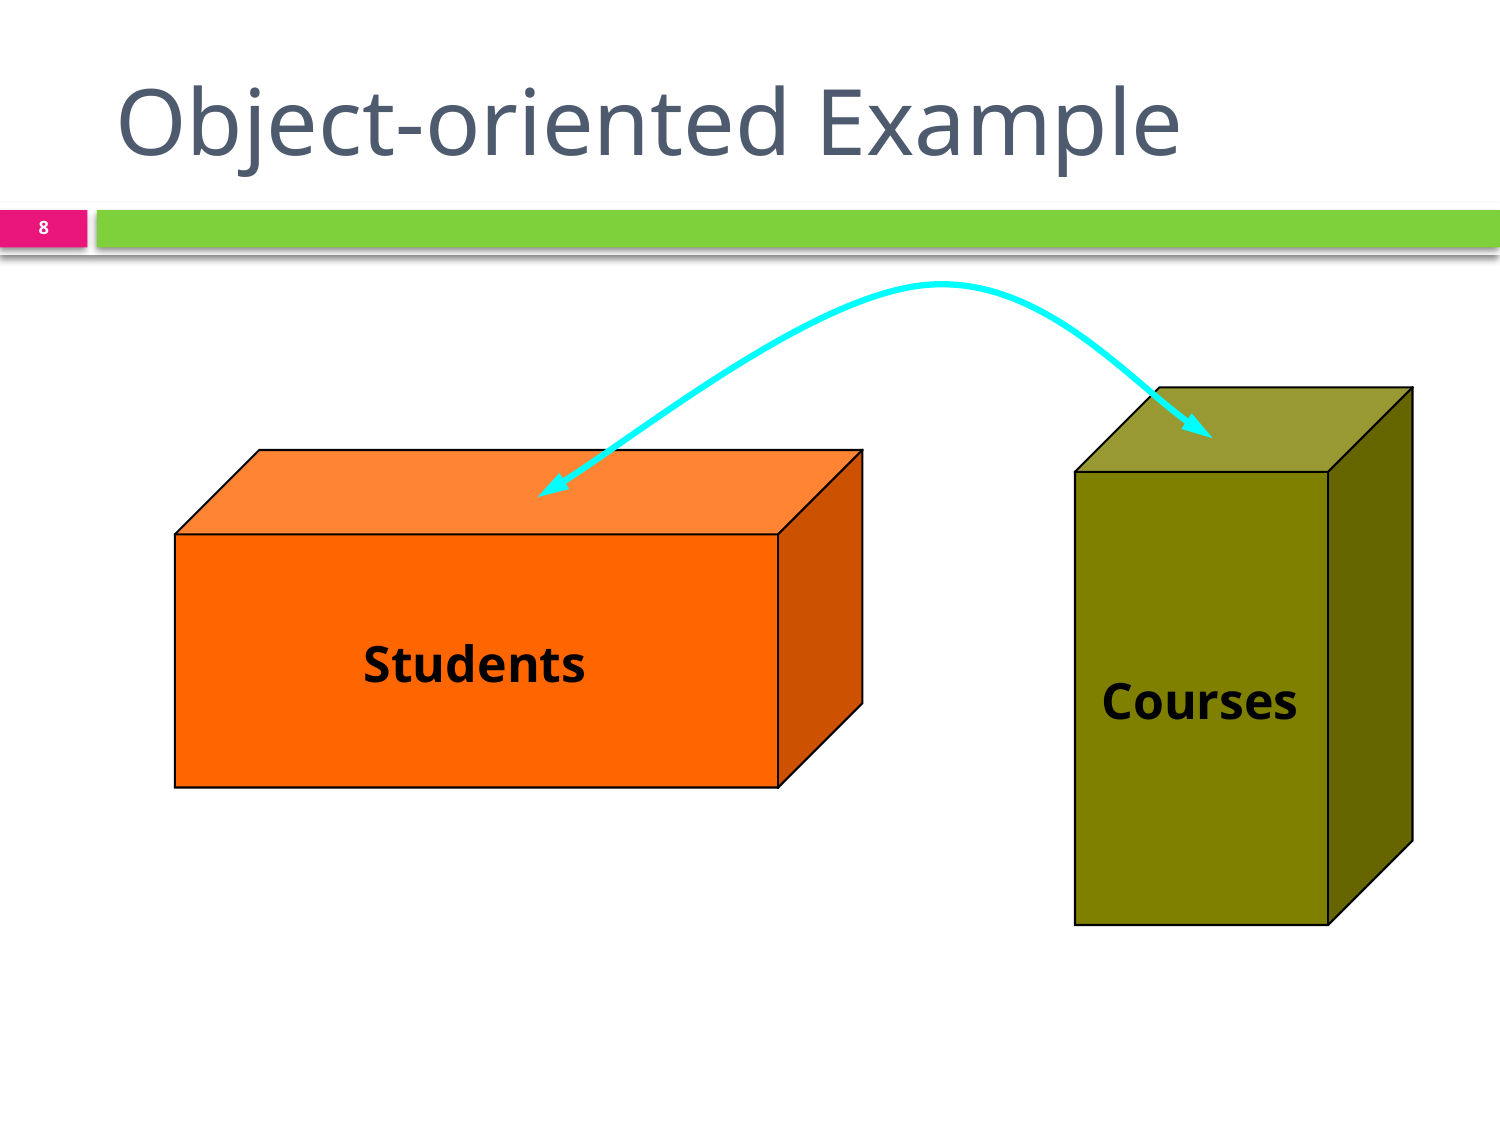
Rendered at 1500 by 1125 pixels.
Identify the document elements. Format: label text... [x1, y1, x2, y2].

slide_number 8 [0, 208, 88, 249]
text_box [537, 284, 1213, 498]
text_box [174, 450, 863, 788]
text_box Students [237, 624, 713, 700]
text_box [1074, 738, 1413, 925]
text_box [1074, 387, 1413, 662]
text_box Courses [962, 662, 1438, 738]
title Object-oriented Example [100, 37, 1438, 200]
